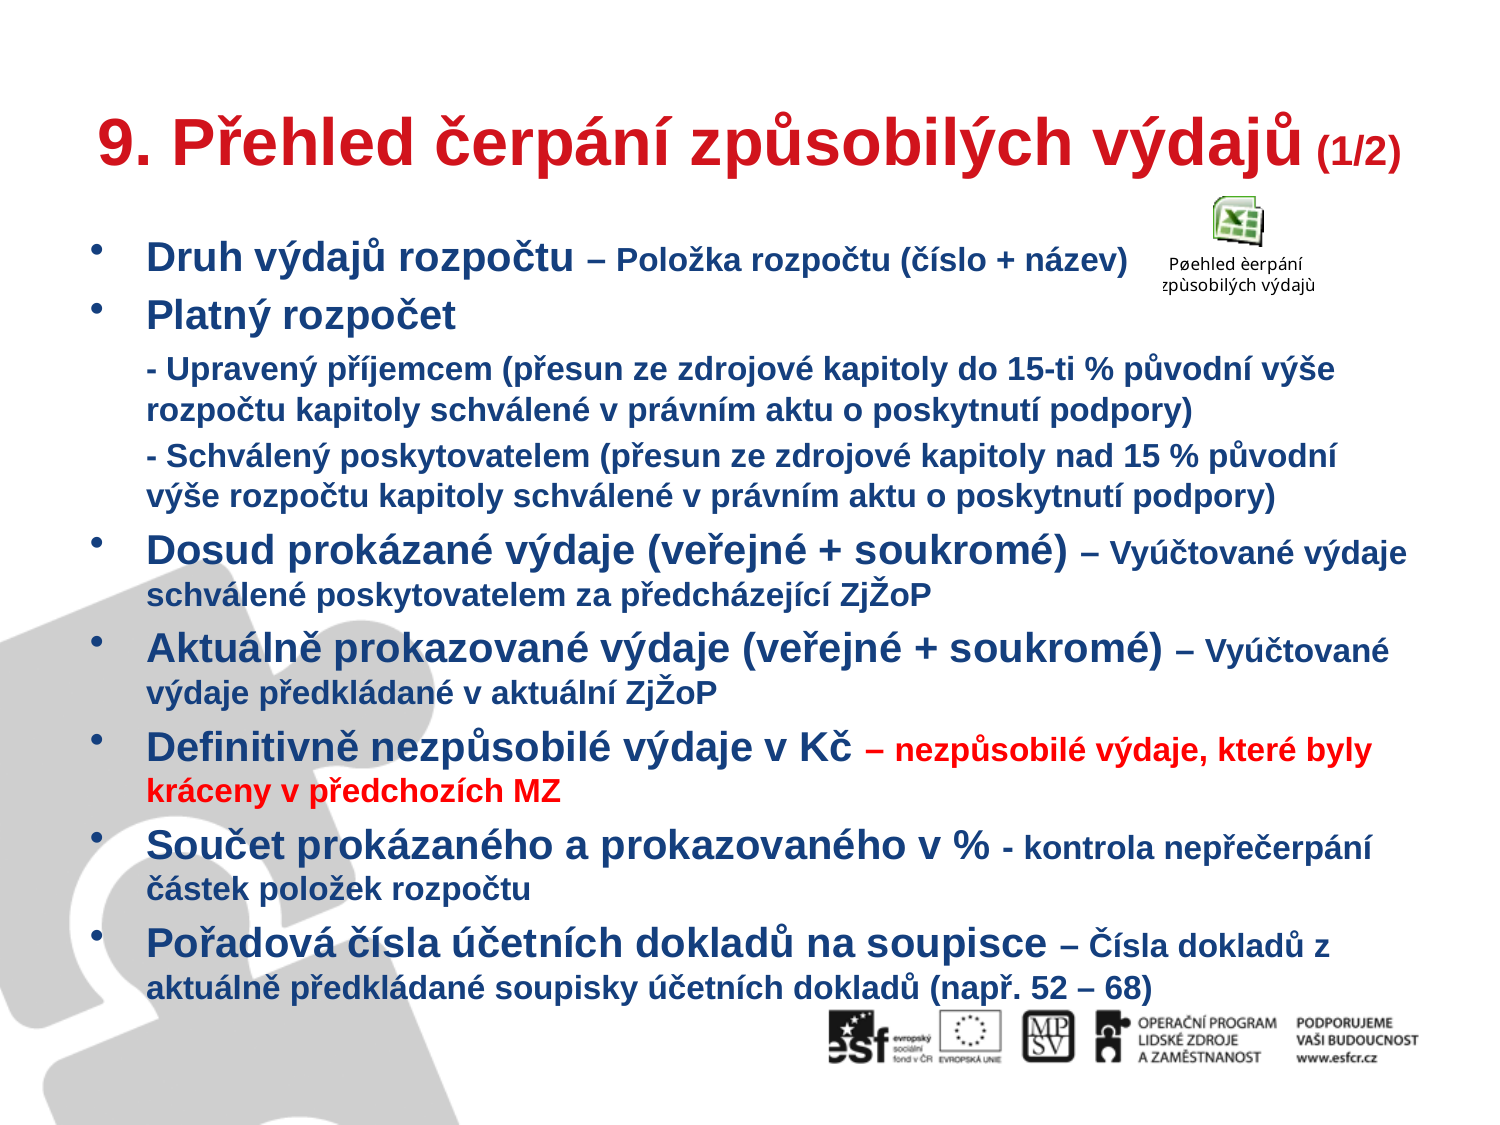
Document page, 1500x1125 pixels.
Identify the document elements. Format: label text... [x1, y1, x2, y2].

title 9. Přehled čerpání způsobilých výdajů (1/2) [74, 44, 1426, 233]
picture [0, 0, 1500, 1125]
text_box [1163, 195, 1314, 314]
text_box Druh výdajů rozpočtu – Položka rozpočtu (číslo + název) Platný rozpočet - Upravený příjemcem (přesun ze zdrojové kapitoly do 15-ti % původní výše rozpočtu kapitoly schválené v právním aktu o poskytnutí podpory) - Schválený poskytovatelem (přesun ze zdrojové kapitoly nad 15 % původní výše rozpočtu kapitoly schválené v právním aktu o poskytnutí podpory) Dosud prokázané výdaje (veřejné + soukromé) – Vyúčtované výdaje schválené poskytovatelem za předcházející ZjŽoP Aktuálně prokazované výdaje (veřejné + soukromé) – Vyúčtované výdaje předkládané v aktuální ZjŽoP Definitivně nezpůsobilé výdaje v Kč – nezpůsobilé výdaje, které byly kráceny v předchozích MZ Součet prokázaného a prokazovaného v % - kontrola nepřečerpání částek položek rozpočtu Pořadová čísla účetních dokladů na soupisce – Čísla dokladů z aktuálně předkládané soupisky účetních dokladů (např. 52 – 68) [74, 222, 1425, 1005]
